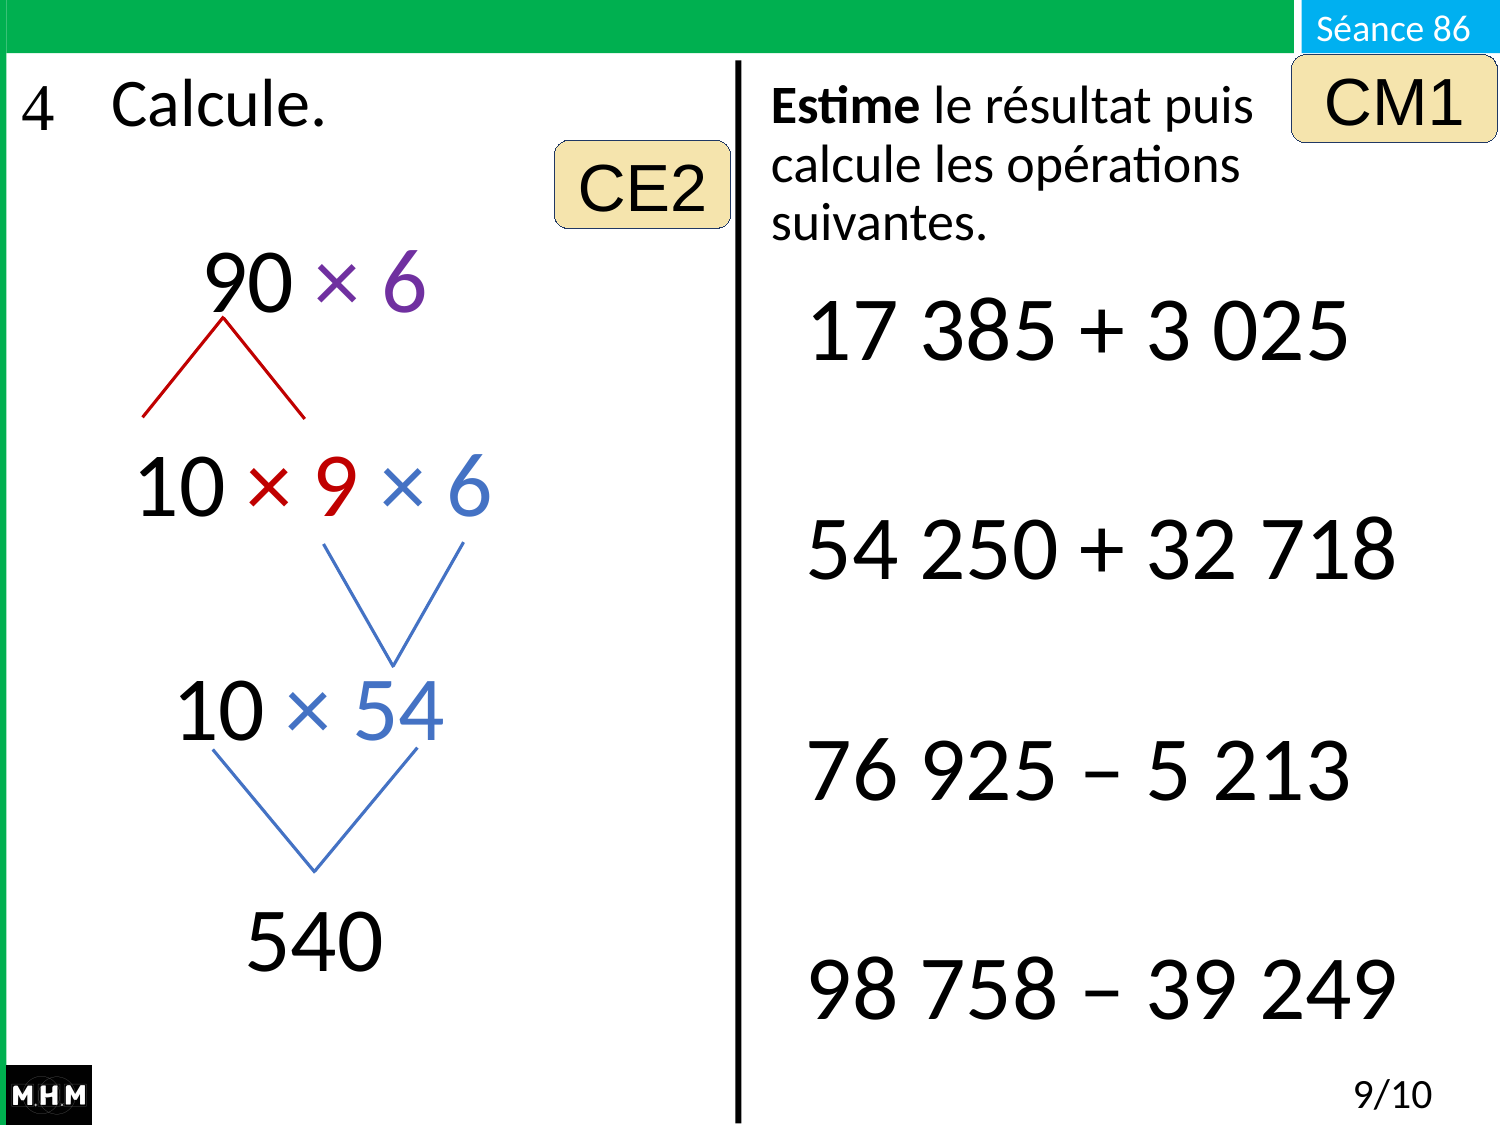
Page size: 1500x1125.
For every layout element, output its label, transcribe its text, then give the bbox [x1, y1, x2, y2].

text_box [323, 541, 464, 668]
text_box 90 × 6 [186, 213, 658, 338]
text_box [142, 316, 305, 420]
text_box 10 × 9 × 6 [118, 417, 639, 543]
text_box CM1 [1291, 54, 1498, 143]
list 9/10 [1293, 1064, 1493, 1125]
picture [6, 1065, 92, 1125]
text_box Calcule. [96, 60, 718, 149]
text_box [212, 747, 418, 873]
text_box CE2 [554, 140, 731, 229]
text_box 10 × 54 [157, 641, 543, 766]
text_box Estime le résultat puis calcule les opérations suivantes. [756, 68, 1292, 262]
text_box 540 [229, 879, 418, 998]
text_box 17 385 + 3 025 54 250 + 32 718 76 925 – 5 213 98 758 – 39 249 [791, 261, 1445, 1046]
